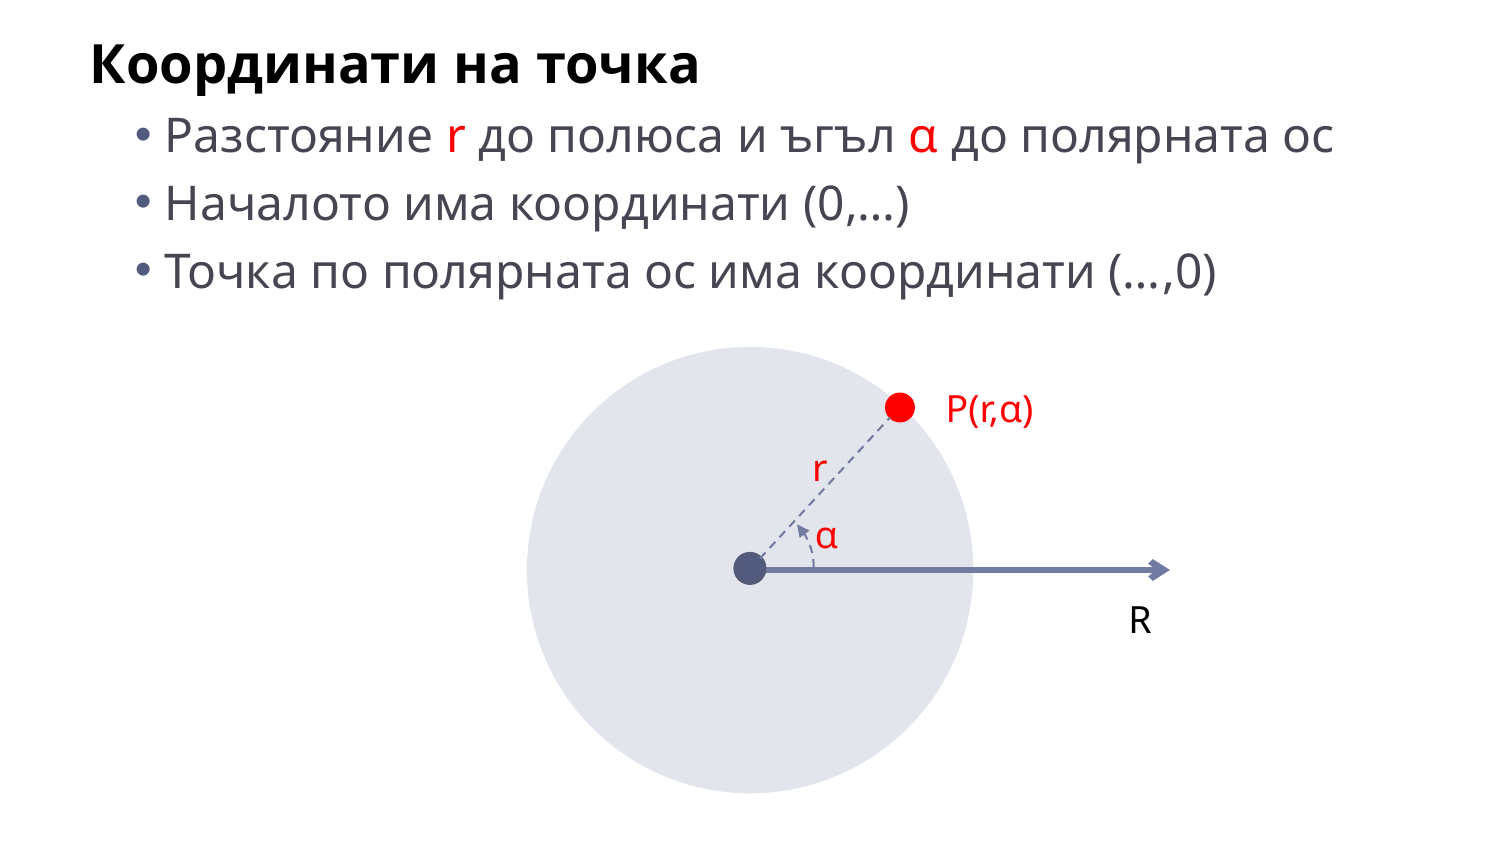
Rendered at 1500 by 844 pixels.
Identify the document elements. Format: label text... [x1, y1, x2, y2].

text_box [525, 345, 975, 795]
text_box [760, 417, 890, 559]
text_box [733, 551, 760, 585]
text_box [883, 390, 917, 425]
text_box P(r,α) [928, 376, 1051, 439]
list Координати на точка Разстояние r до полюса и ъгъл α до полярната ос Началото има координати (0,…) Точка по полярната ос има координати (…,0) [75, 21, 1475, 835]
text_box R [1108, 587, 1172, 651]
